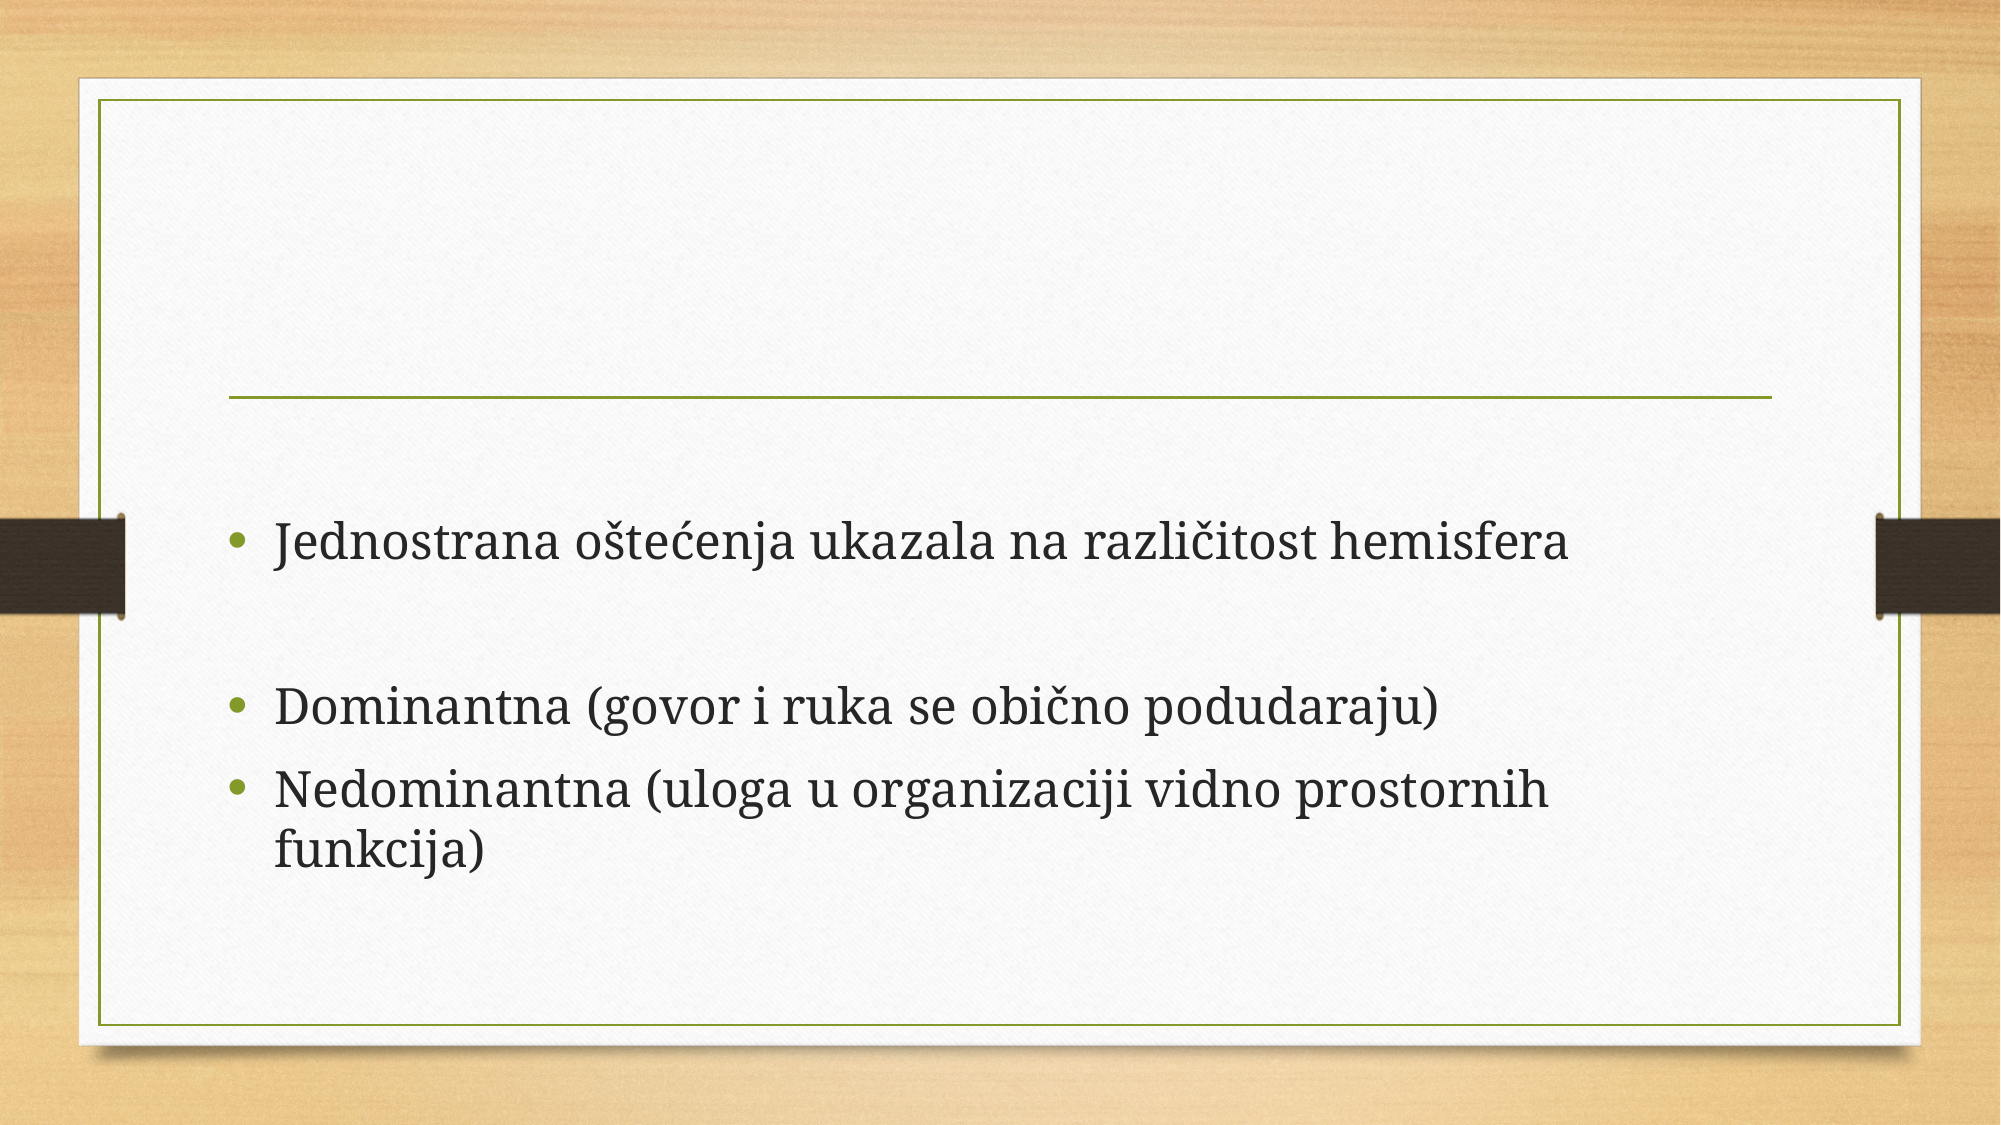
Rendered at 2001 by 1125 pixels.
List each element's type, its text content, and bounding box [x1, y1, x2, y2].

list Jednostrana oštećenja ukazala na različitost hemisfera Dominantna (govor i ruka se obično podudaraju) Nedominantna (uloga u organizaciji vidno prostornih funkcija) [212, 419, 1788, 964]
picture [0, 0, 2001, 1125]
